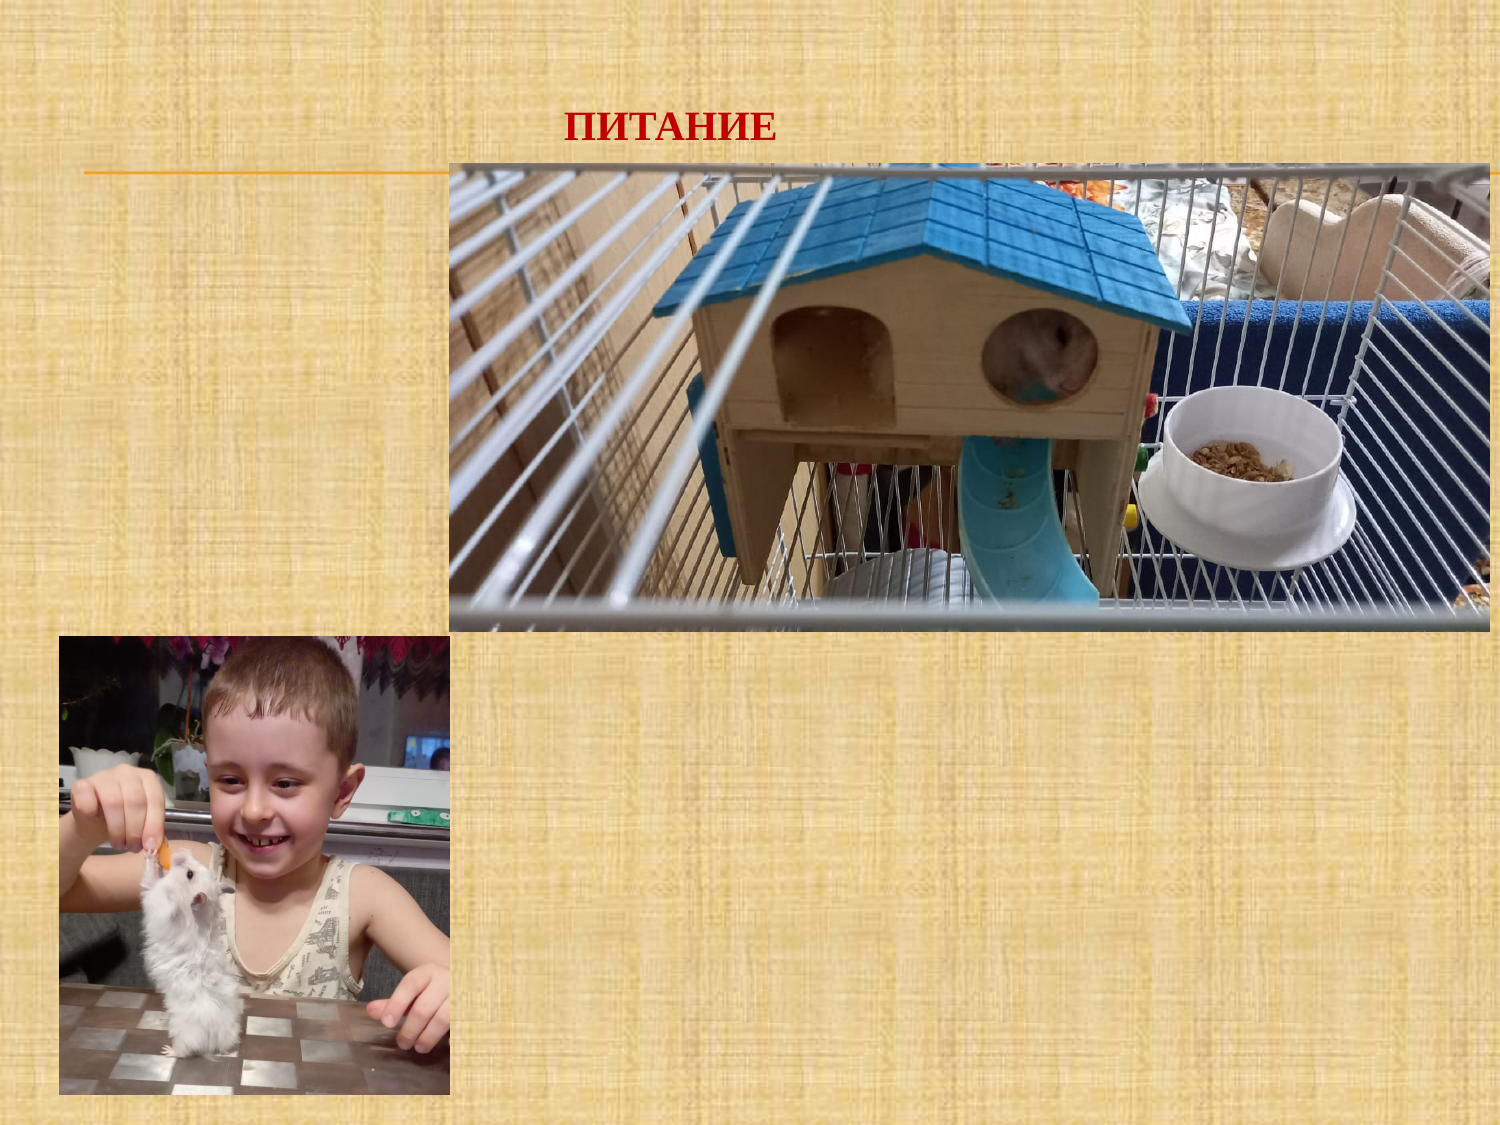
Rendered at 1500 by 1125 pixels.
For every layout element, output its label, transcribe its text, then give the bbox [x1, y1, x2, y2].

title ПИТАНИЕ [549, 54, 943, 161]
picture [0, 0, 1500, 1125]
